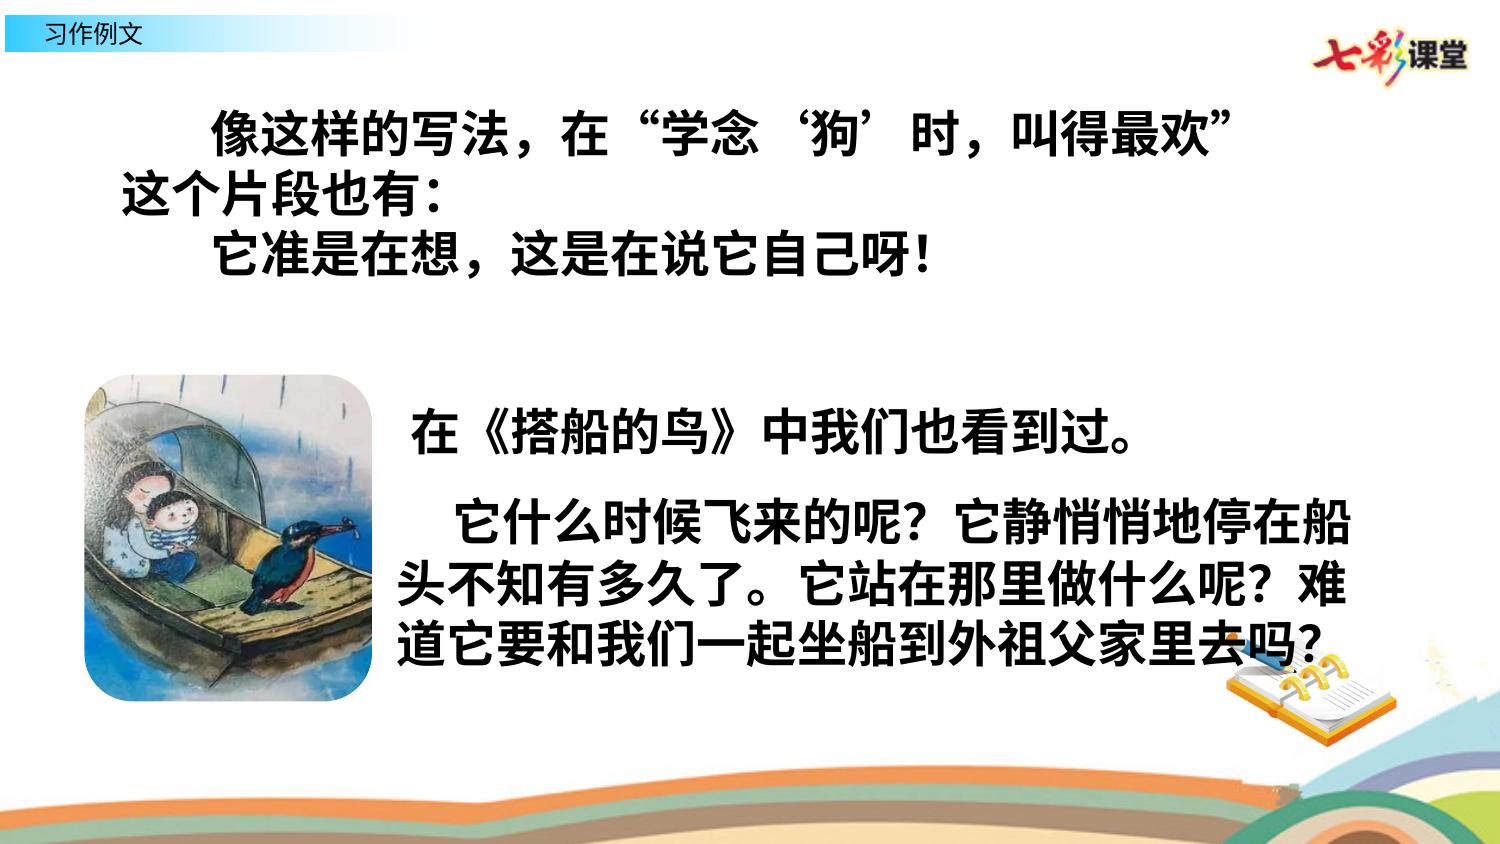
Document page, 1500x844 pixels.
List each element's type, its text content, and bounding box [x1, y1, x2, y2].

picture [0, 374, 1500, 844]
text_box 它什么时候飞来的呢？它静悄悄地停在船头不知有多久了。它站在那里做什么呢？难道它要和我们一起坐船到外祖父家里去吗？ [382, 474, 1378, 680]
picture [1308, 14, 1477, 95]
text_box 在《搭船的鸟》中我们也看到过。 [395, 393, 1453, 469]
text_box 像这样的写法，在“学念‘狗’时，叫得最欢”这个片段也有： 它准是在想，这是在说它自己呀！ [106, 94, 1317, 290]
